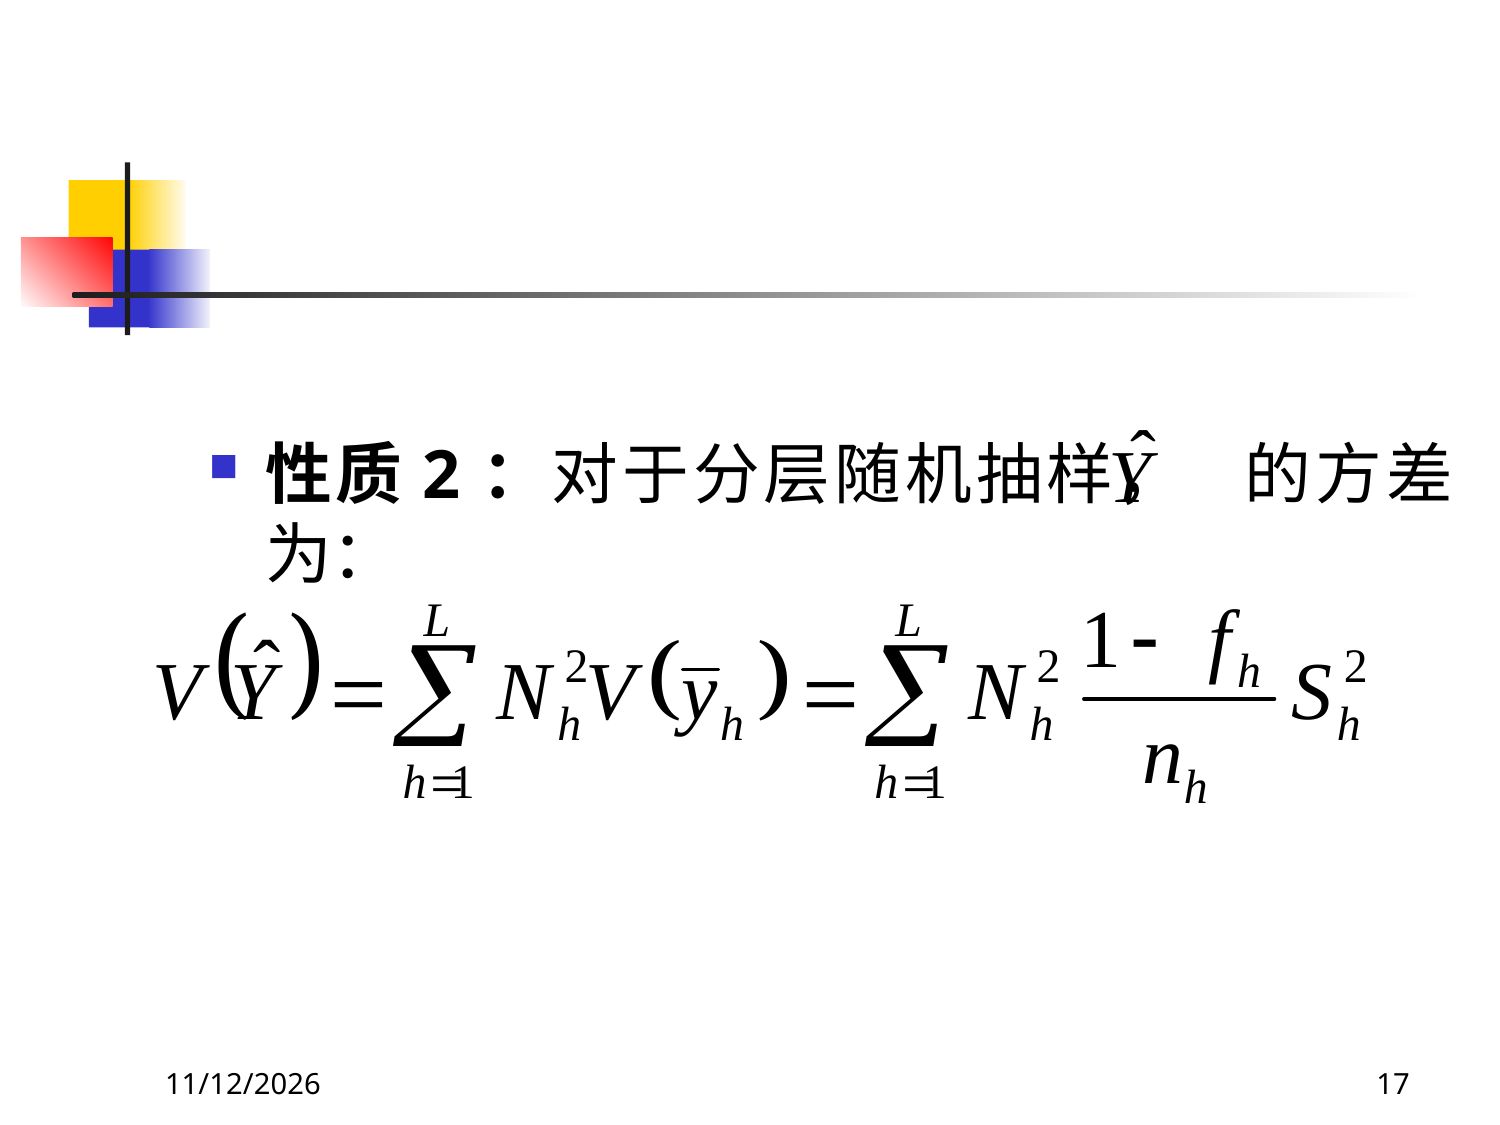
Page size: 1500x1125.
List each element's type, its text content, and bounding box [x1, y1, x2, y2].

list 性质2：对于分层随机抽样， 的方差为： [193, 330, 1470, 1007]
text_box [1101, 415, 1173, 516]
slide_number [149, 1037, 463, 1113]
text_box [147, 581, 1389, 823]
slide_number 17 [1112, 1037, 1426, 1113]
